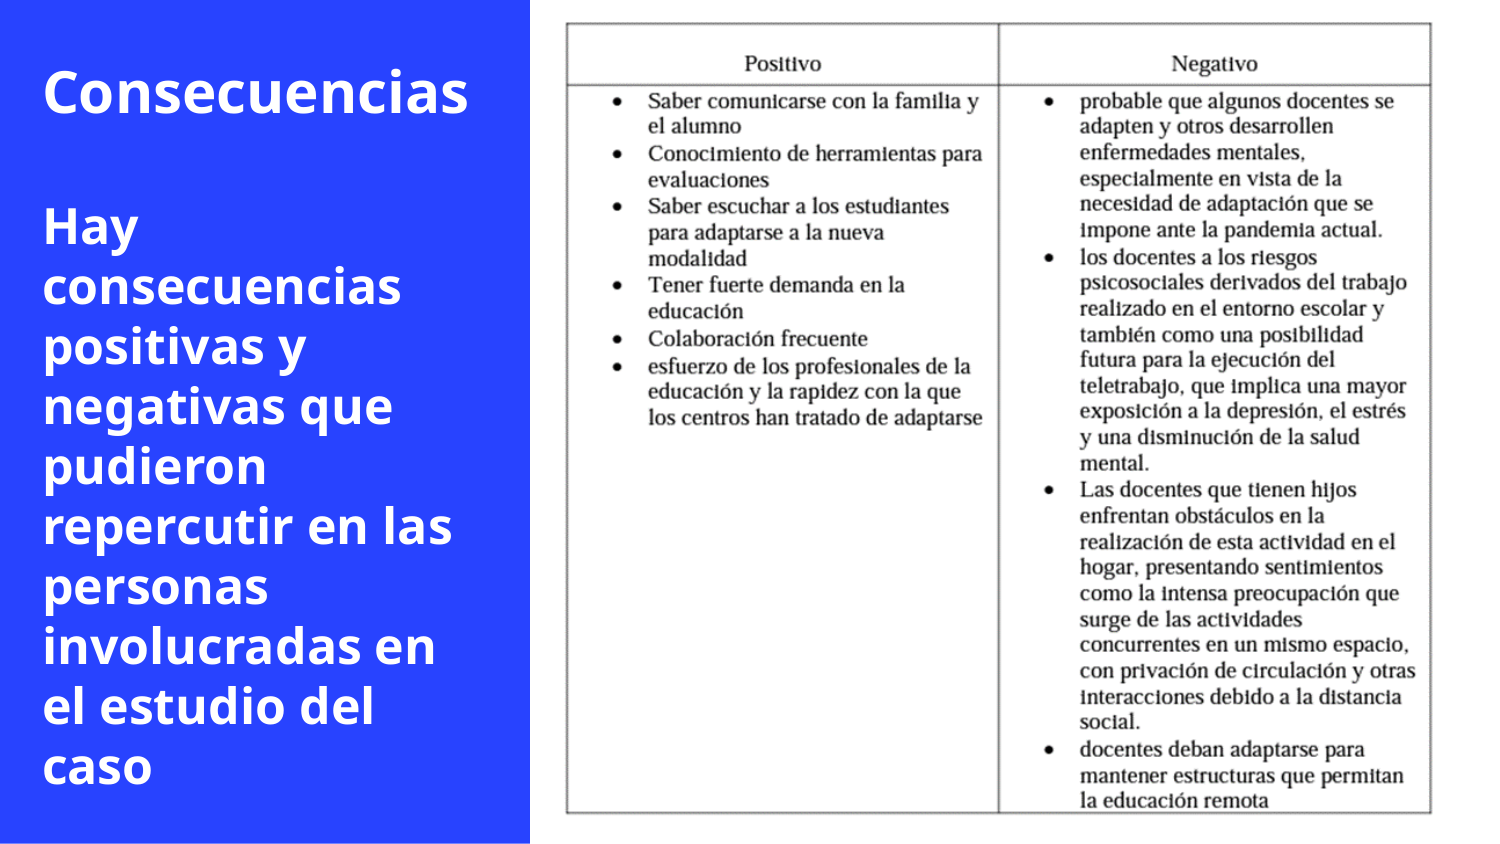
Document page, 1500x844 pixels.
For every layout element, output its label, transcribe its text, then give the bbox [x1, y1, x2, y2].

text_box [0, 0, 530, 844]
picture [544, 18, 1458, 844]
text_box [84, 541, 446, 572]
text_box Consecuencias Hay consecuencias positivas y negativas que pudieron repercutir en las personas involucradas en el estudio del caso [42, 54, 488, 795]
